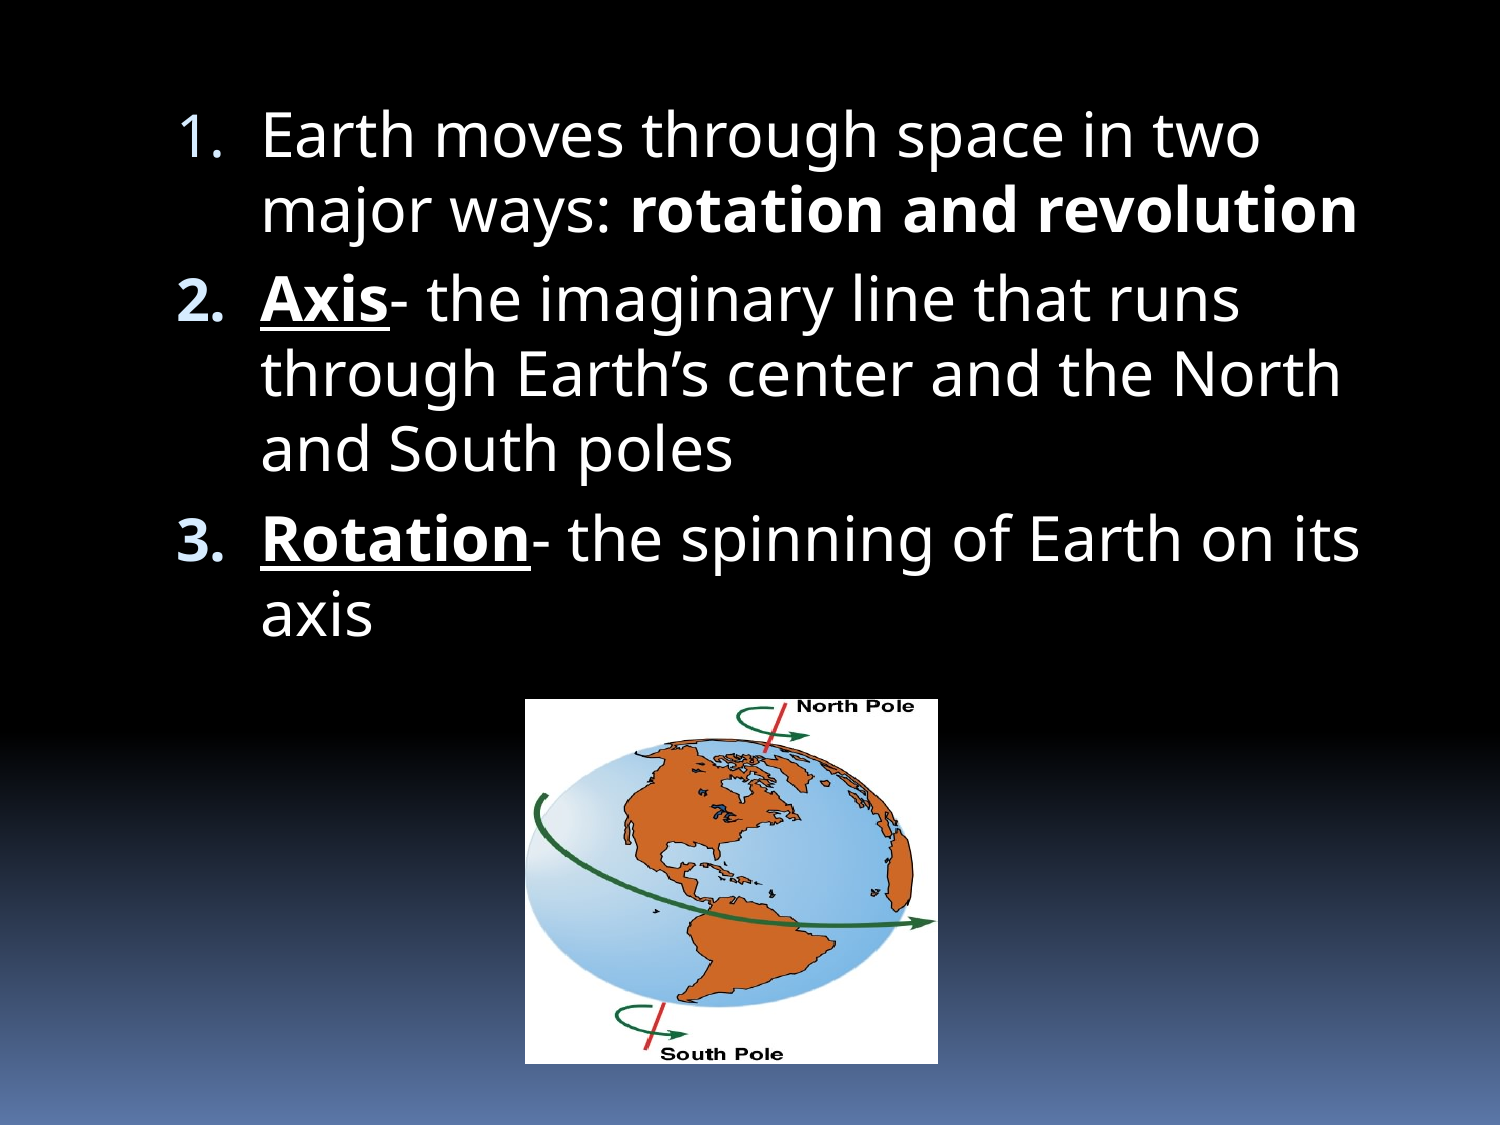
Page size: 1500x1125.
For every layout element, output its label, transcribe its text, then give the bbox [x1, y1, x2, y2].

list Earth moves through space in two major ways: rotation and revolution Axis- the imaginary line that runs through Earth’s center and the North and South poles Rotation- the spinning of Earth on its axis [150, 87, 1425, 1043]
picture [524, 699, 938, 1064]
